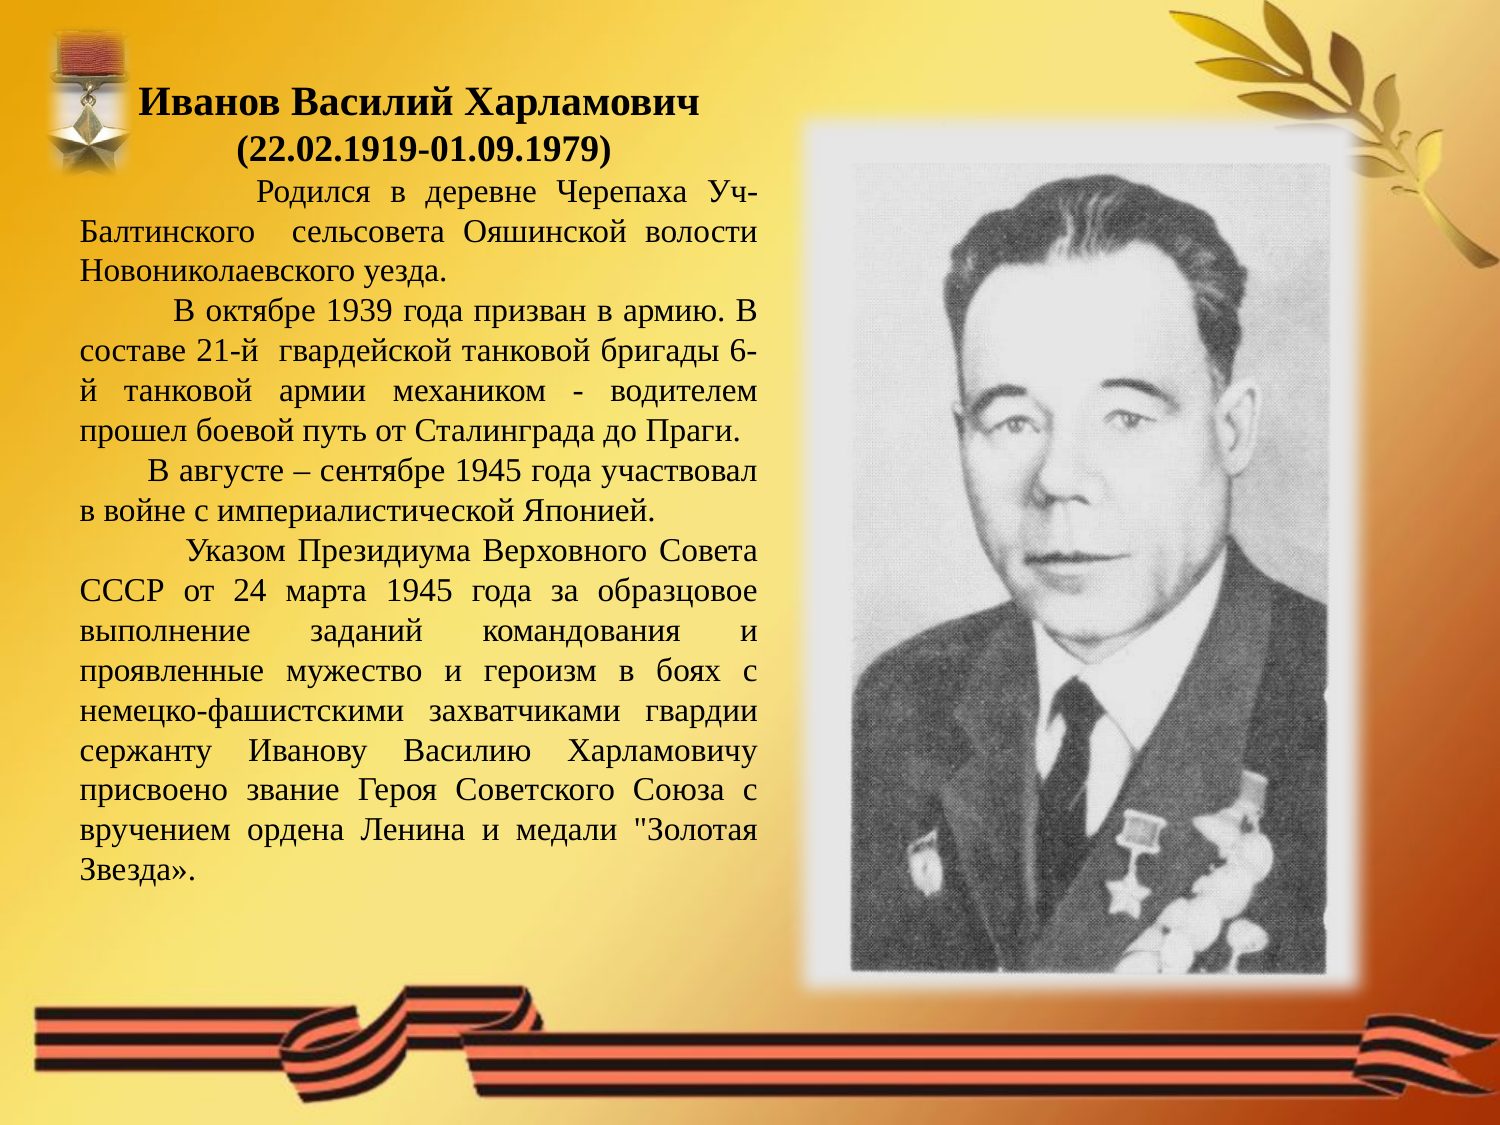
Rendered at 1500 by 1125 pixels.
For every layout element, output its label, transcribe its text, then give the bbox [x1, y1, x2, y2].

picture [0, 0, 1500, 1125]
text_box Иванов Василий Харламович (22.02.1919-01.09.1979) Родился в деревне Черепаха Уч-Балтинского сельсовета Ояшинской волости Новониколаевского уезда. В октябре 1939 года призван в армию. В составе 21-й гвардейской танковой бригады 6-й танковой армии механиком - водителем прошел боевой путь от Сталинграда до Праги. В августе – сентябре 1945 года участвовал в войне с империалистической Японией. Указом Президиума Верховного Совета СССР от 24 марта 1945 года за образцовое выполнение заданий командования и проявленные мужество и героизм в боях с немецко-фашистскими захватчиками гвардии сержанту Иванову Василию Харламовичу присвоено звание Героя Советского Союза с вручением ордена Ленина и медали "Золотая Звезда». [64, 66, 774, 895]
